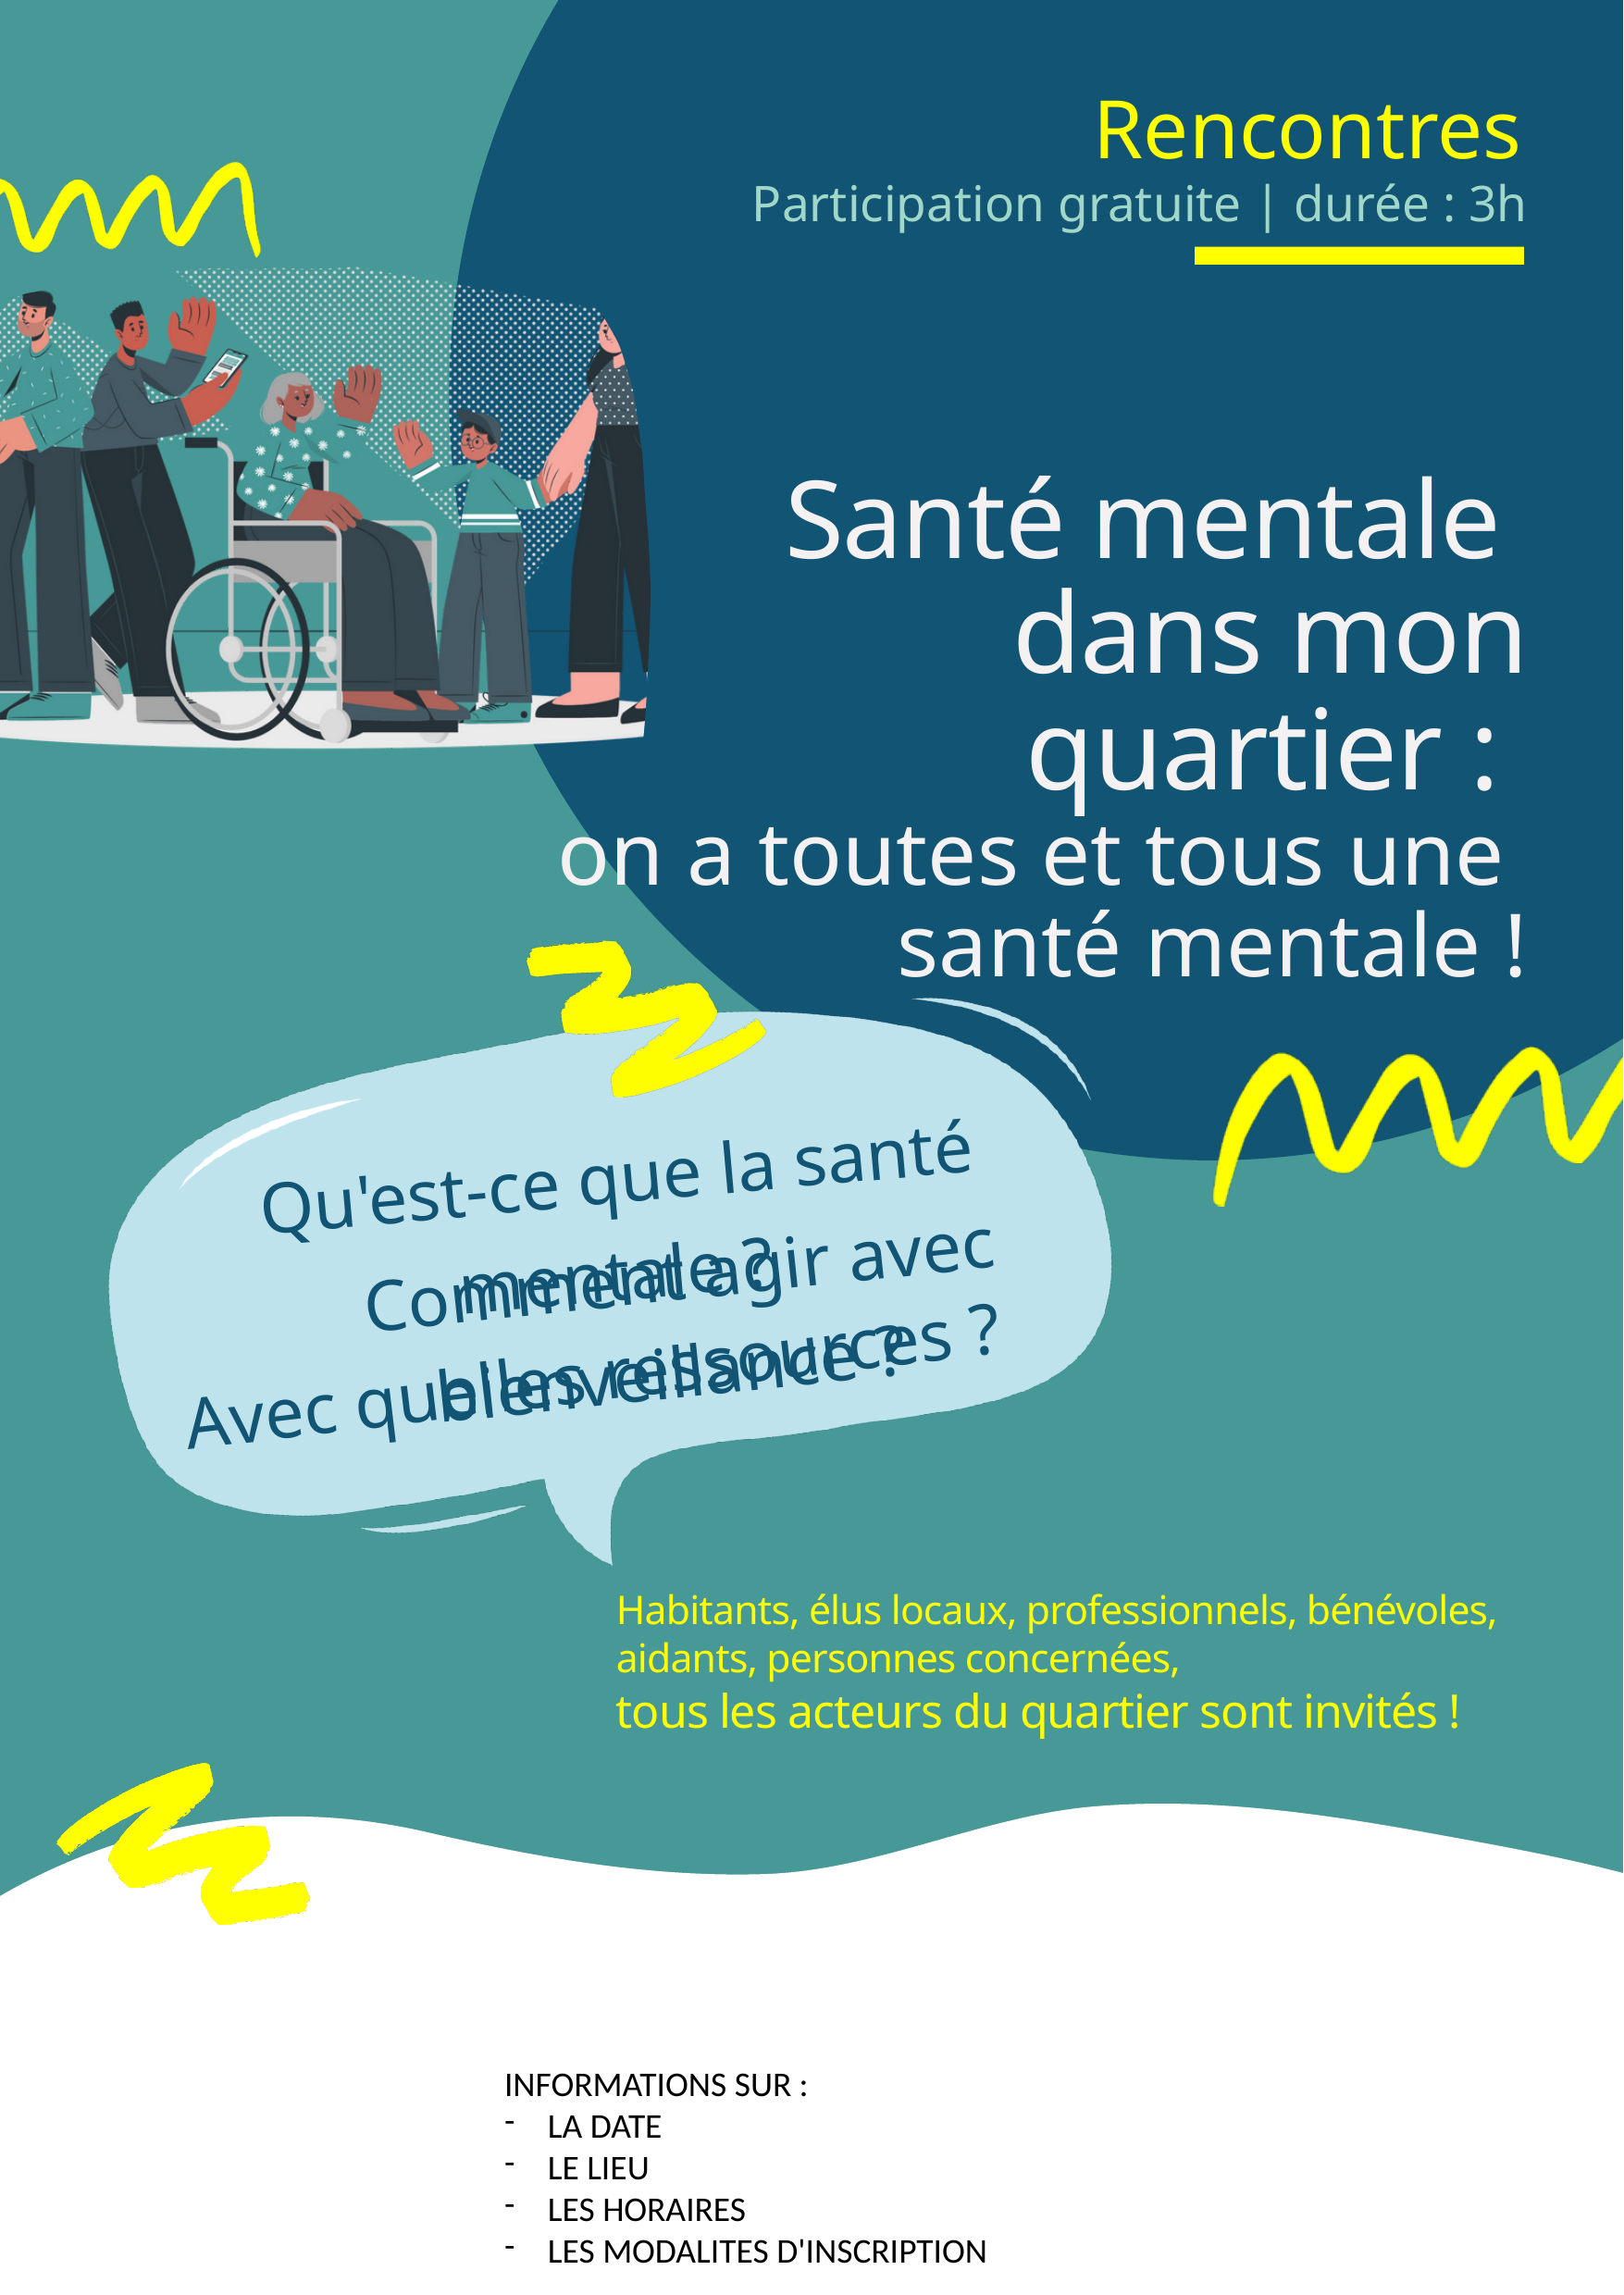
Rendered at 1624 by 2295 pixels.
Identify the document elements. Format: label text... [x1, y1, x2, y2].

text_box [445, 0, 1624, 1161]
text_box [0, 264, 651, 928]
picture [55, 1763, 312, 1925]
picture [0, 162, 263, 264]
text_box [0, 1803, 1624, 2295]
picture [1211, 1026, 1624, 1207]
picture [81, 943, 1143, 1627]
text_box Habitants, élus locaux, professionnels, bénévoles, aidants, personnes concernées, tous les acteurs du quartier sont invités ! [615, 1583, 1529, 1738]
